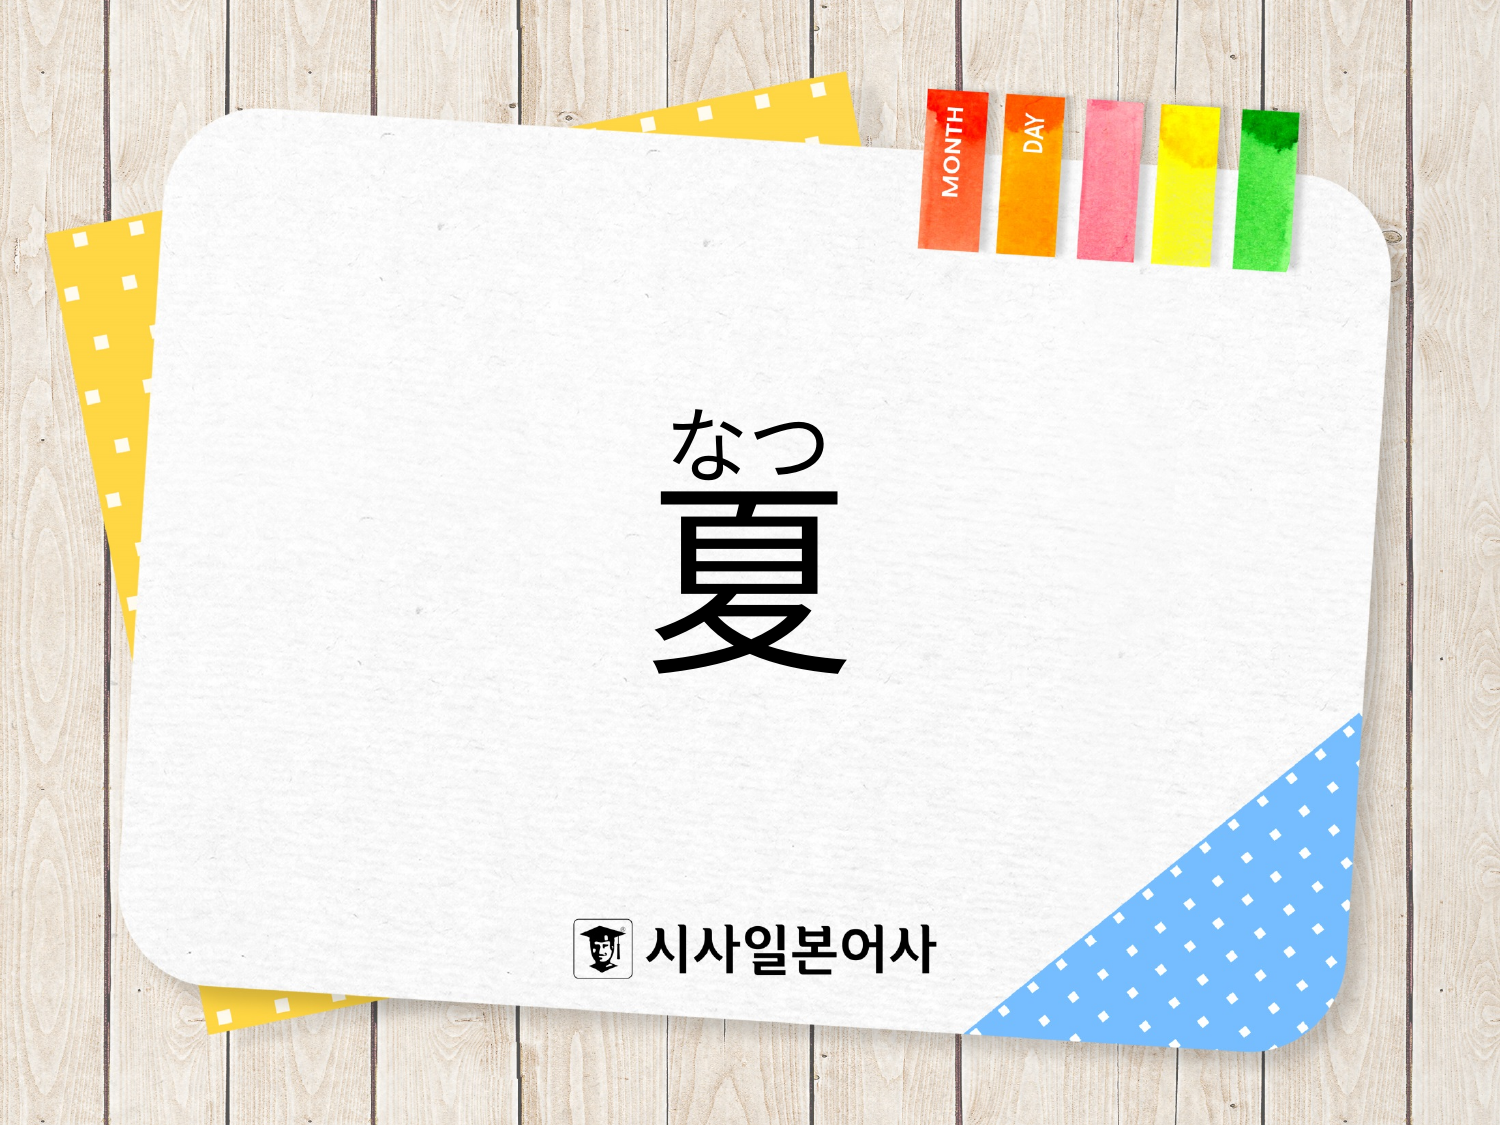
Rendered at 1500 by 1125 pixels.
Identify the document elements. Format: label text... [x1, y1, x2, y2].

picture [0, 0, 1500, 1125]
text_box なつ [650, 385, 847, 501]
title 夏 [75, 338, 1425, 811]
